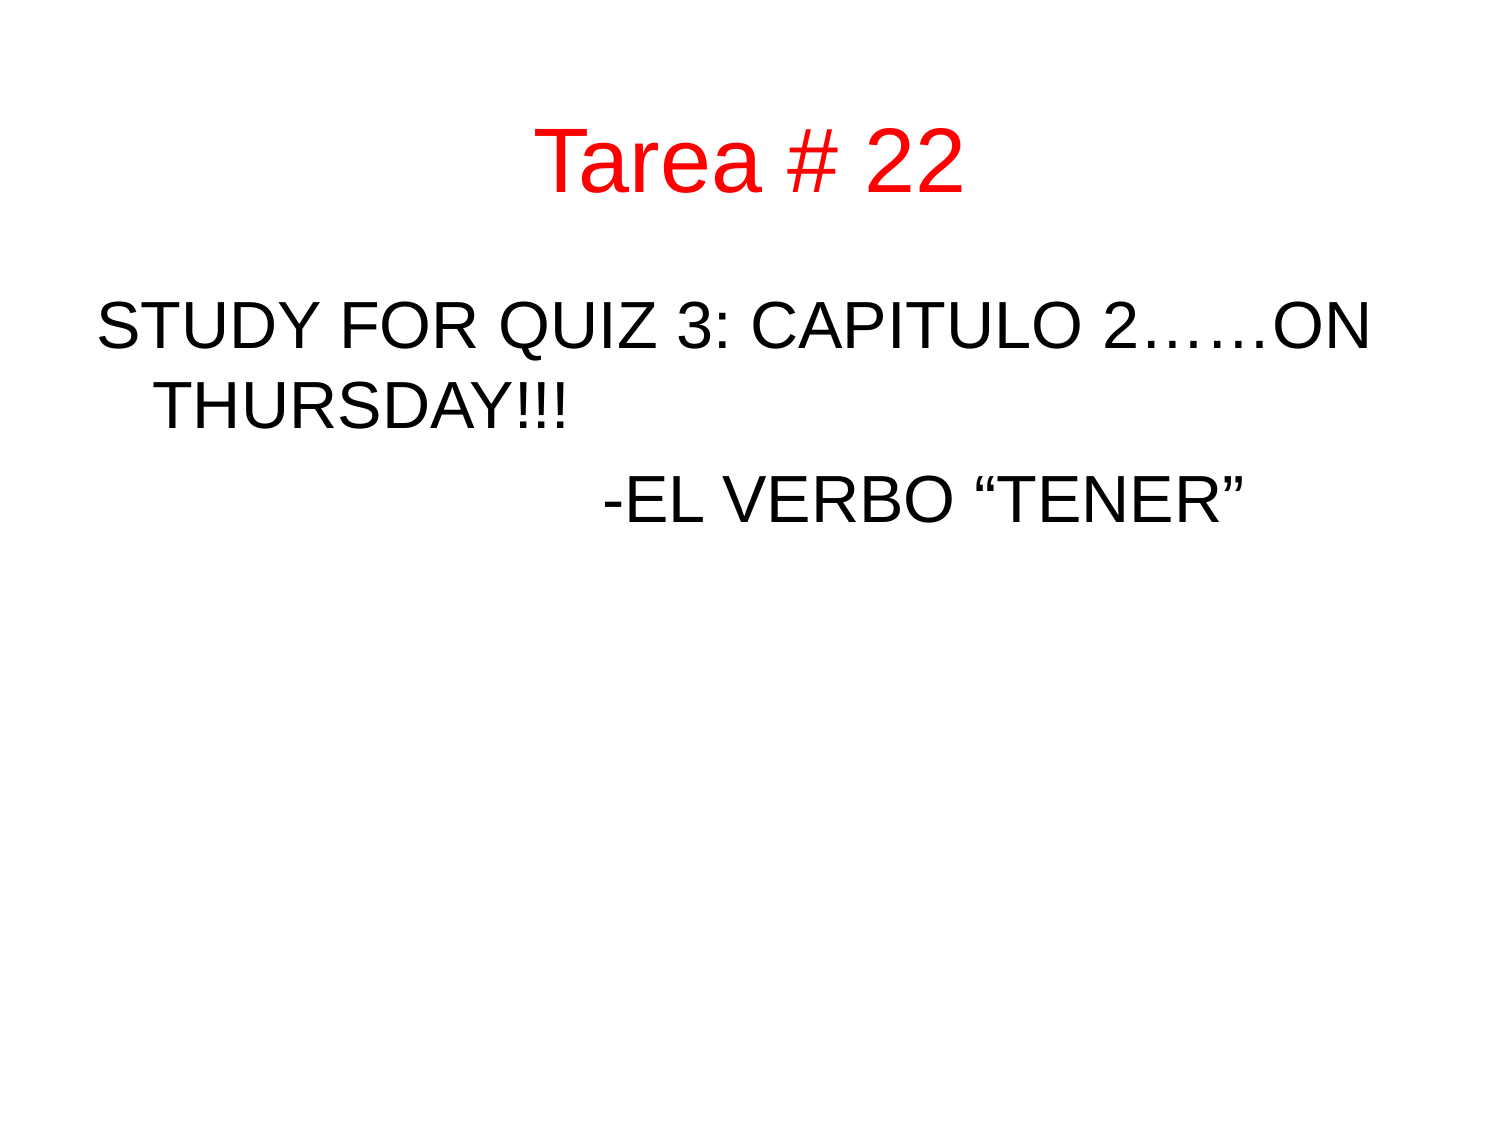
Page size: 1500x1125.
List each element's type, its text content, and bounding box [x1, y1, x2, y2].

text_box Tarea # 22 [74, 62, 1425, 250]
text_box STUDY FOR QUIZ 3: CAPITULO 2……ON THURSDAY!!! -EL VERBO “TENER” [81, 274, 1432, 513]
